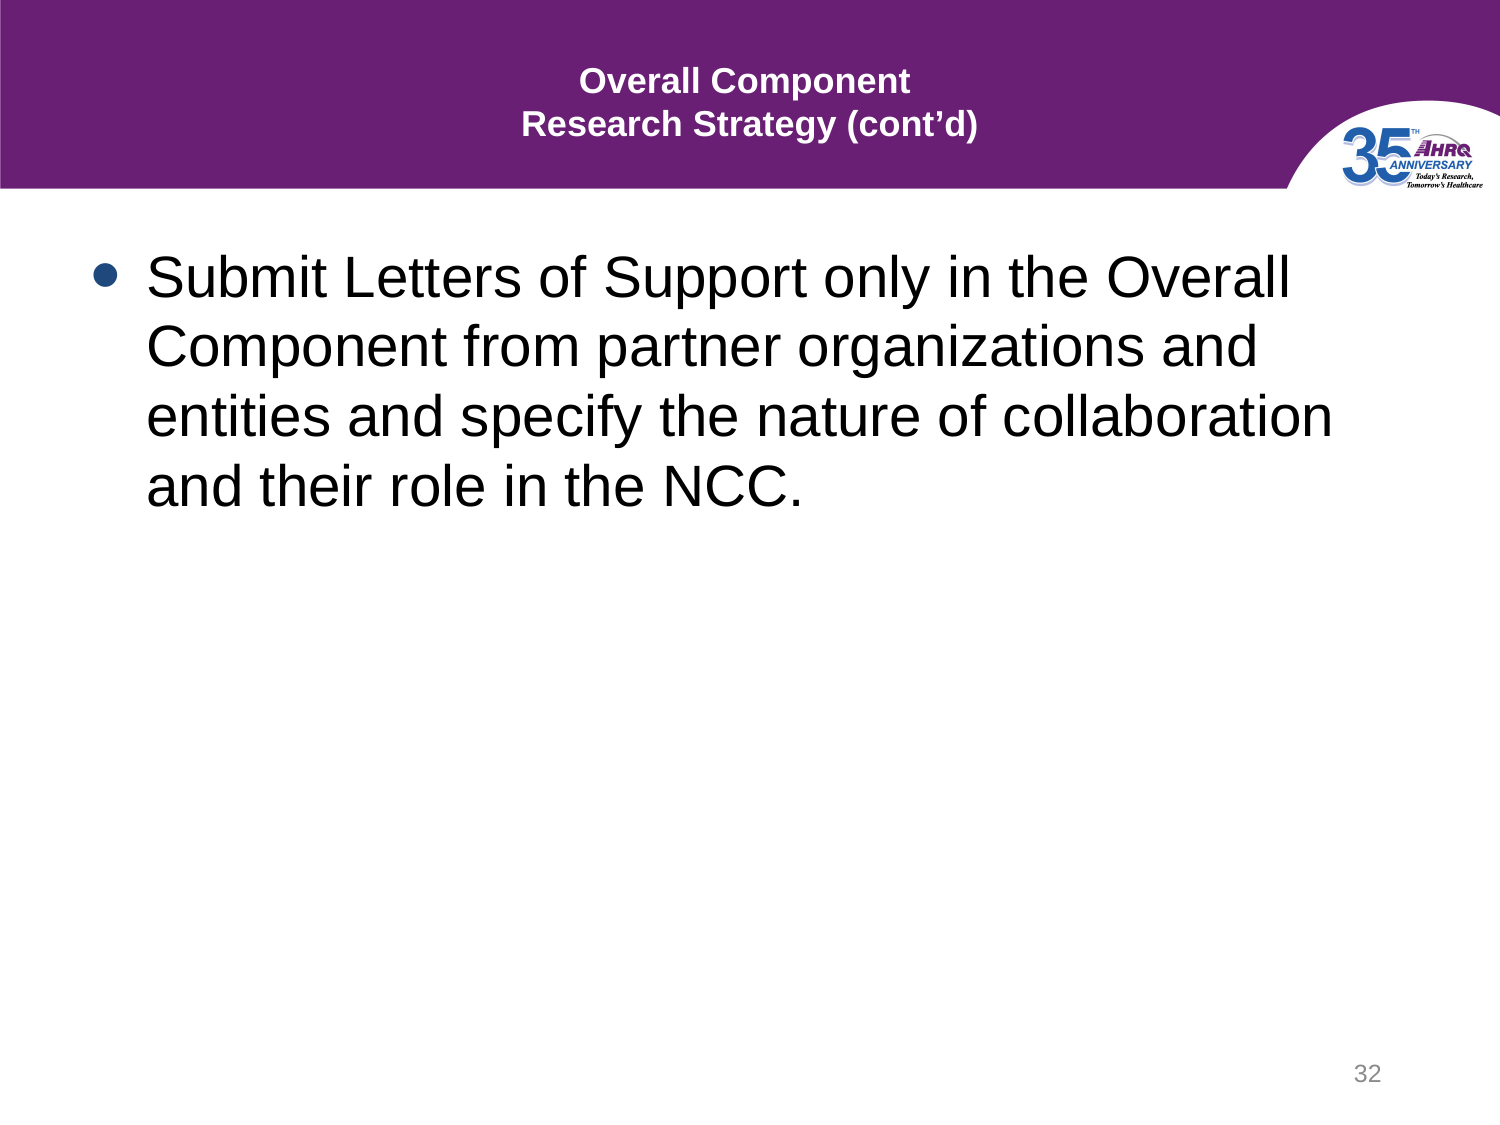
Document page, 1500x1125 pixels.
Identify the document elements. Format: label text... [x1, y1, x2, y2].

slide_number 32 [1059, 1042, 1397, 1103]
title Overall Component Research Strategy (cont’d) [206, 50, 1294, 152]
list Submit Letters of Support only in the Overall Component from partner organizations and entities and specify the nature of collaboration and their role in the NCC. [75, 231, 1425, 1024]
picture [0, 0, 1500, 1125]
